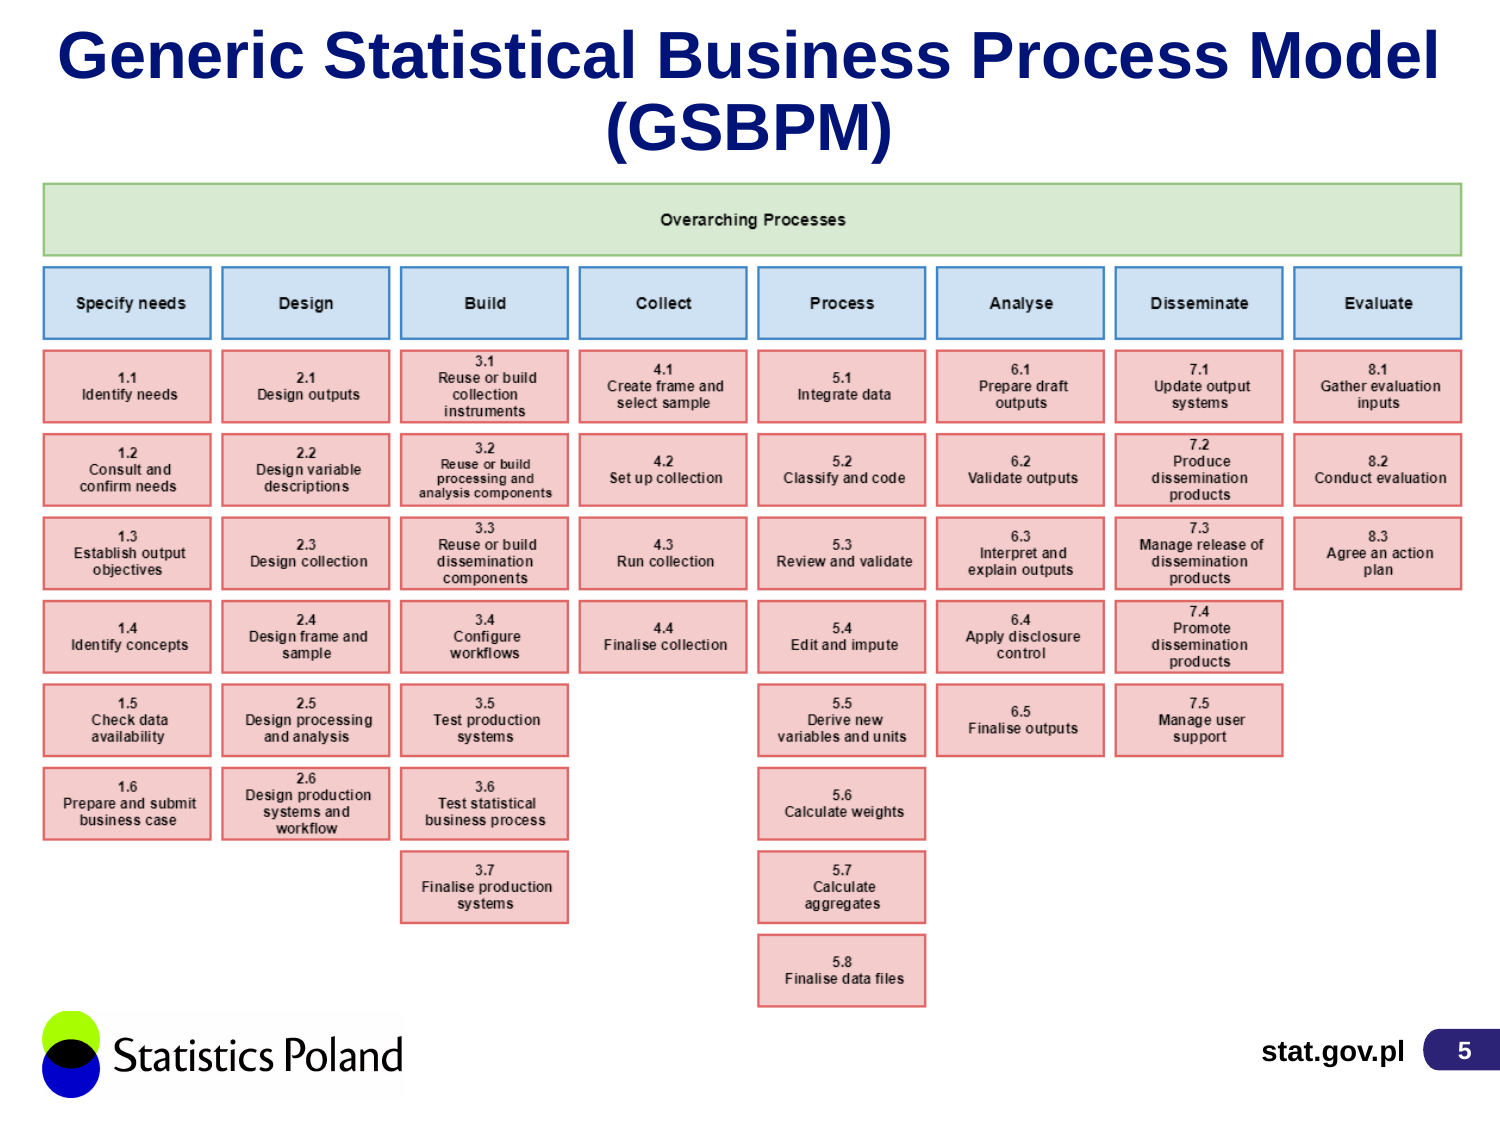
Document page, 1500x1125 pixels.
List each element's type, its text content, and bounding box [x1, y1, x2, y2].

picture [32, 172, 1468, 1099]
title Generic Statistical Business Process Model (GSBPM) [41, 54, 1459, 172]
